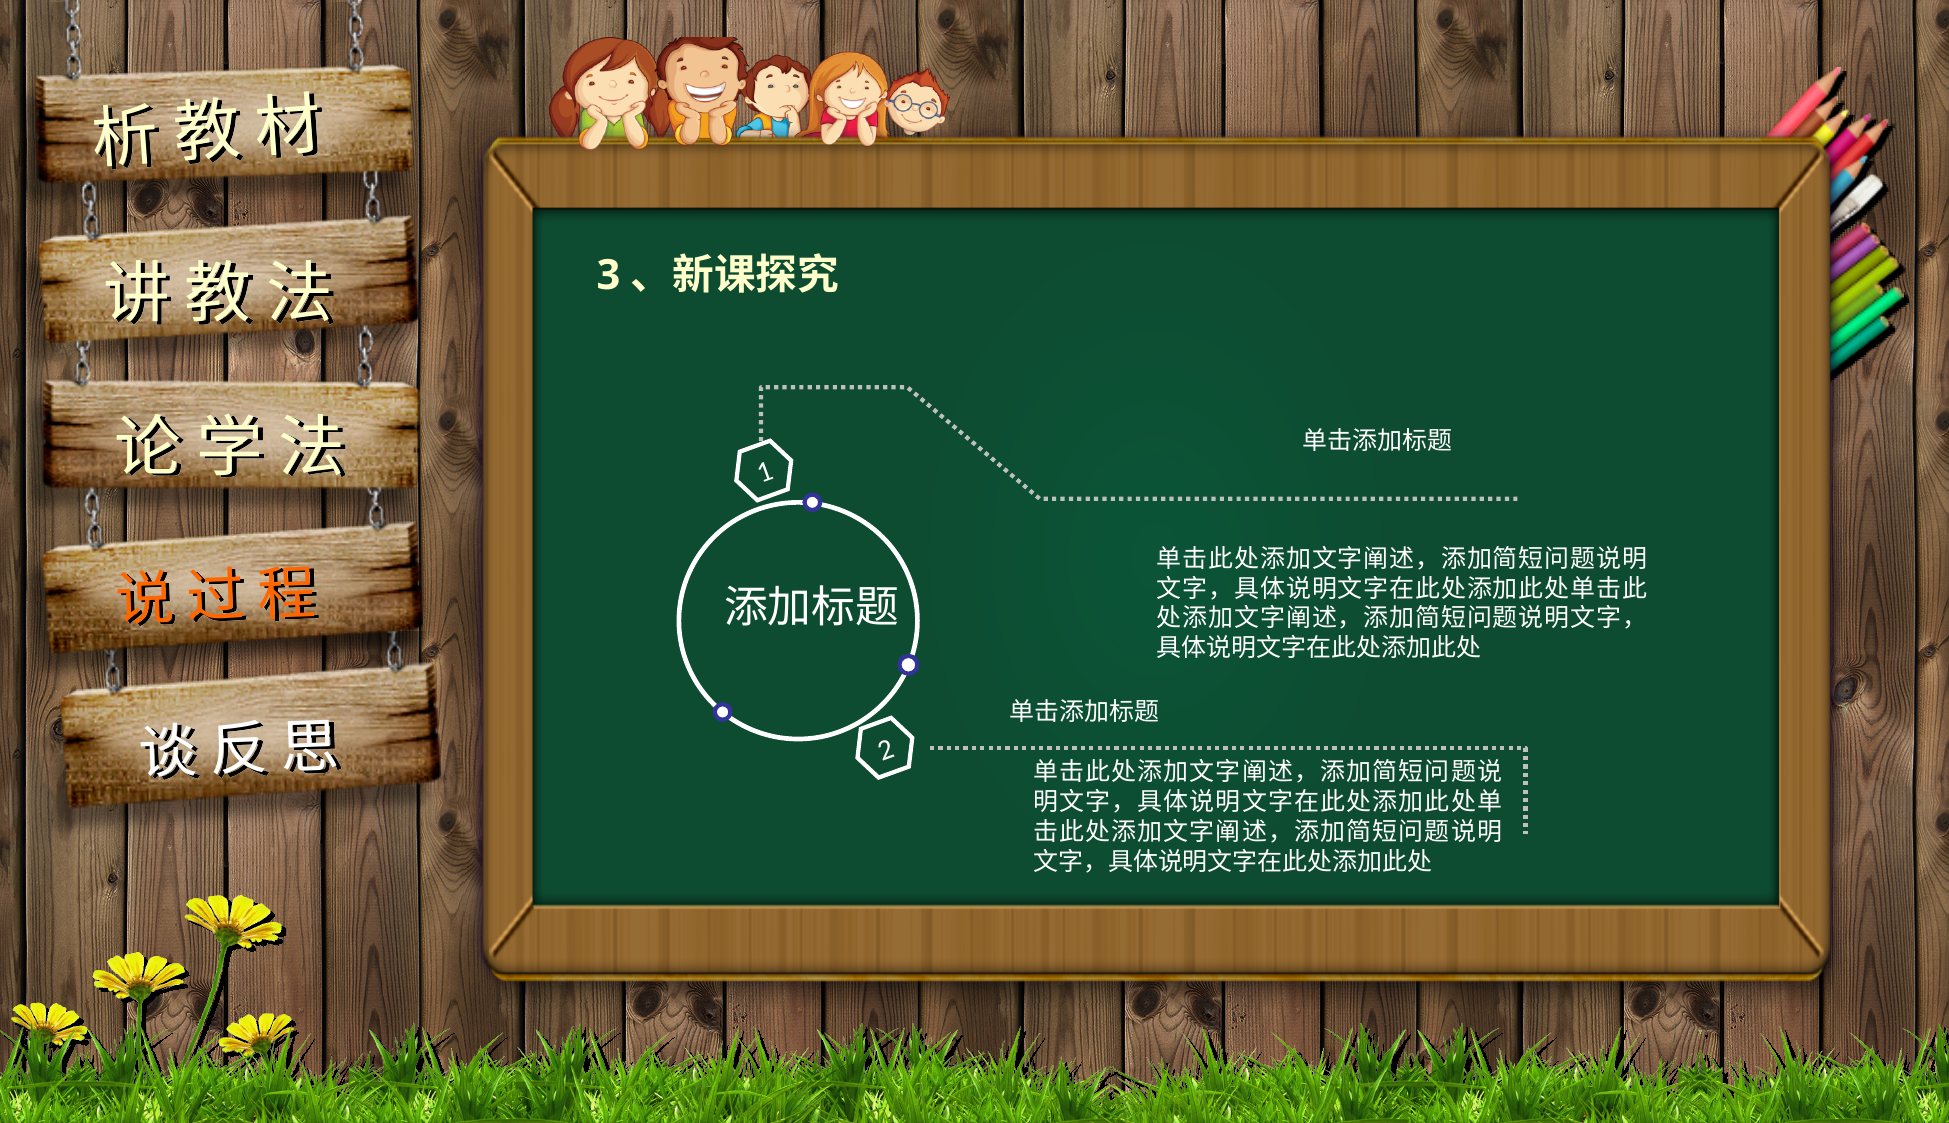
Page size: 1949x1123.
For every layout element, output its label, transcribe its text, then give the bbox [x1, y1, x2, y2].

text_box 1 [736, 440, 792, 492]
text_box 单击添加标题 [997, 689, 1172, 731]
text_box 单击添加标题 [1290, 418, 1464, 461]
text_box 单击此处添加文字阐述，添加简短问题说明文字，具体说明文字在此处添加此处单击此处添加文字阐述，添加简短问题说明文字，具体说明文字在此处添加此处 [1021, 749, 1515, 881]
picture [0, 0, 1949, 1123]
text_box 单击此处添加文字阐述，添加简短问题说明文字，具体说明文字在此处添加此处单击此处添加文字阐述，添加简短问题说明文字，具体说明文字在此处添加此处 [1145, 536, 1660, 668]
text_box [678, 494, 918, 740]
text_box 2 [857, 748, 912, 778]
text_box [929, 746, 1528, 835]
text_box [758, 385, 1521, 501]
text_box 3、新课探究 [581, 240, 854, 306]
